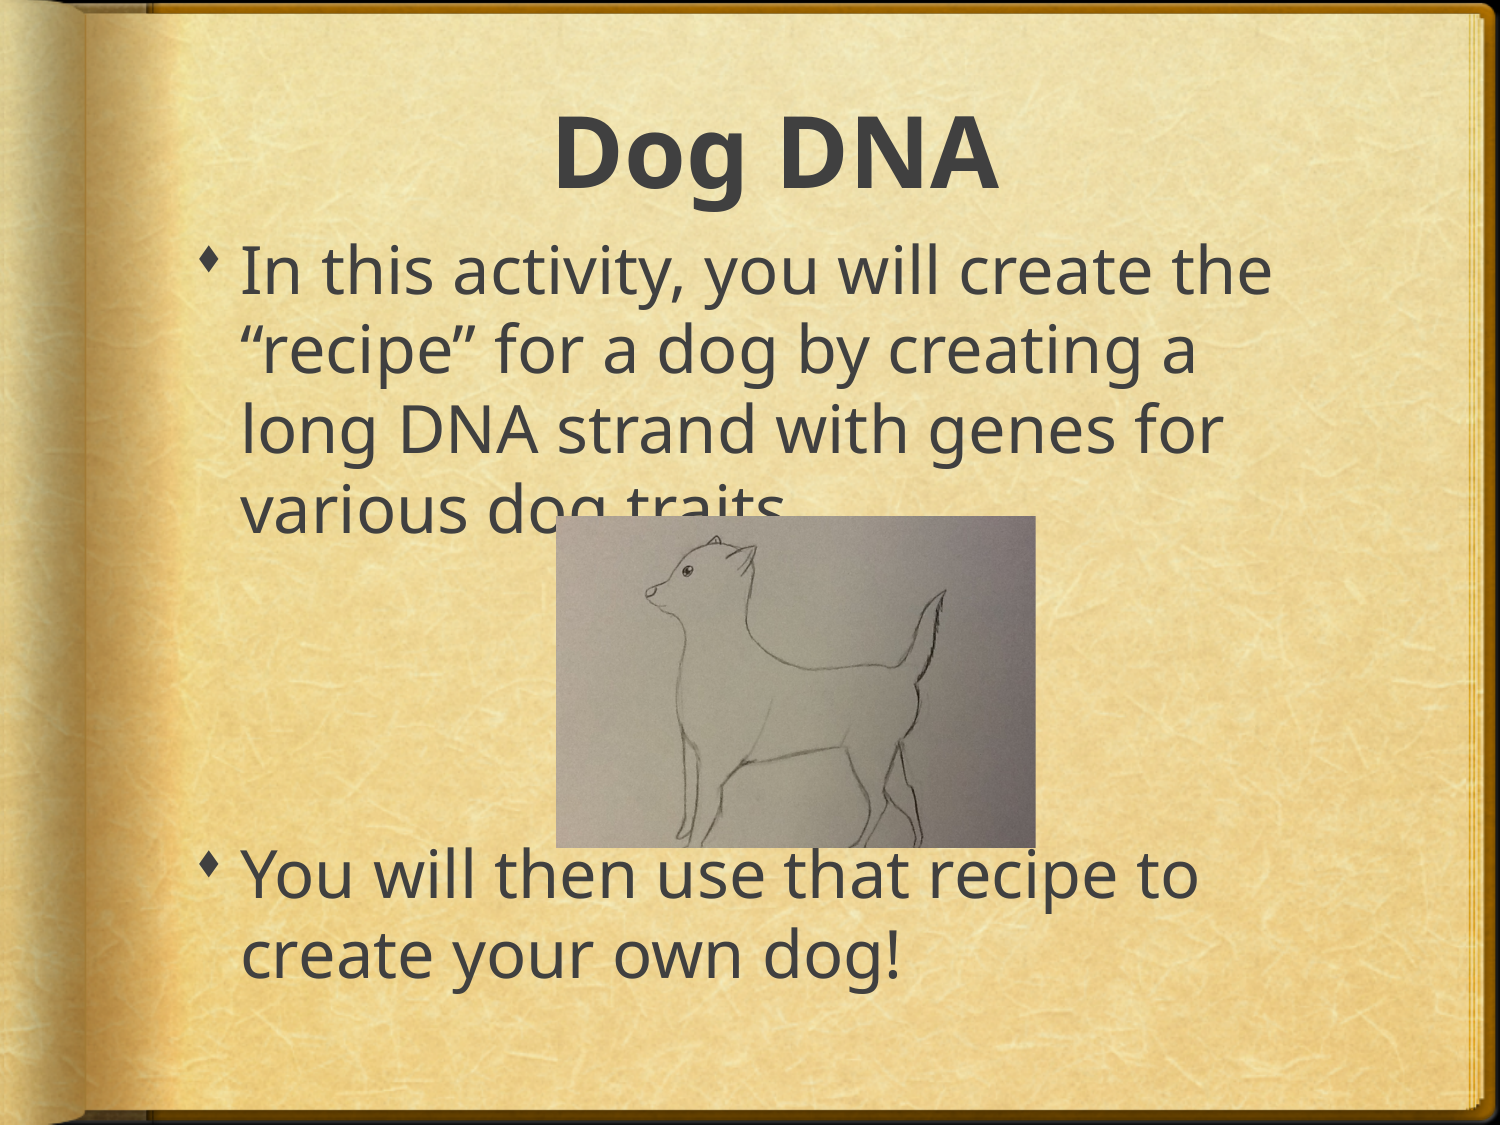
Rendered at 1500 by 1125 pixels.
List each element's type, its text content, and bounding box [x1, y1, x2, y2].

title Dog DNA [178, 45, 1372, 219]
picture [0, 0, 1500, 1125]
list In this activity, you will create the “recipe” for a dog by creating a long DNA strand with genes for various dog traits. You will then use that recipe to create your own dog! [178, 219, 1372, 1054]
